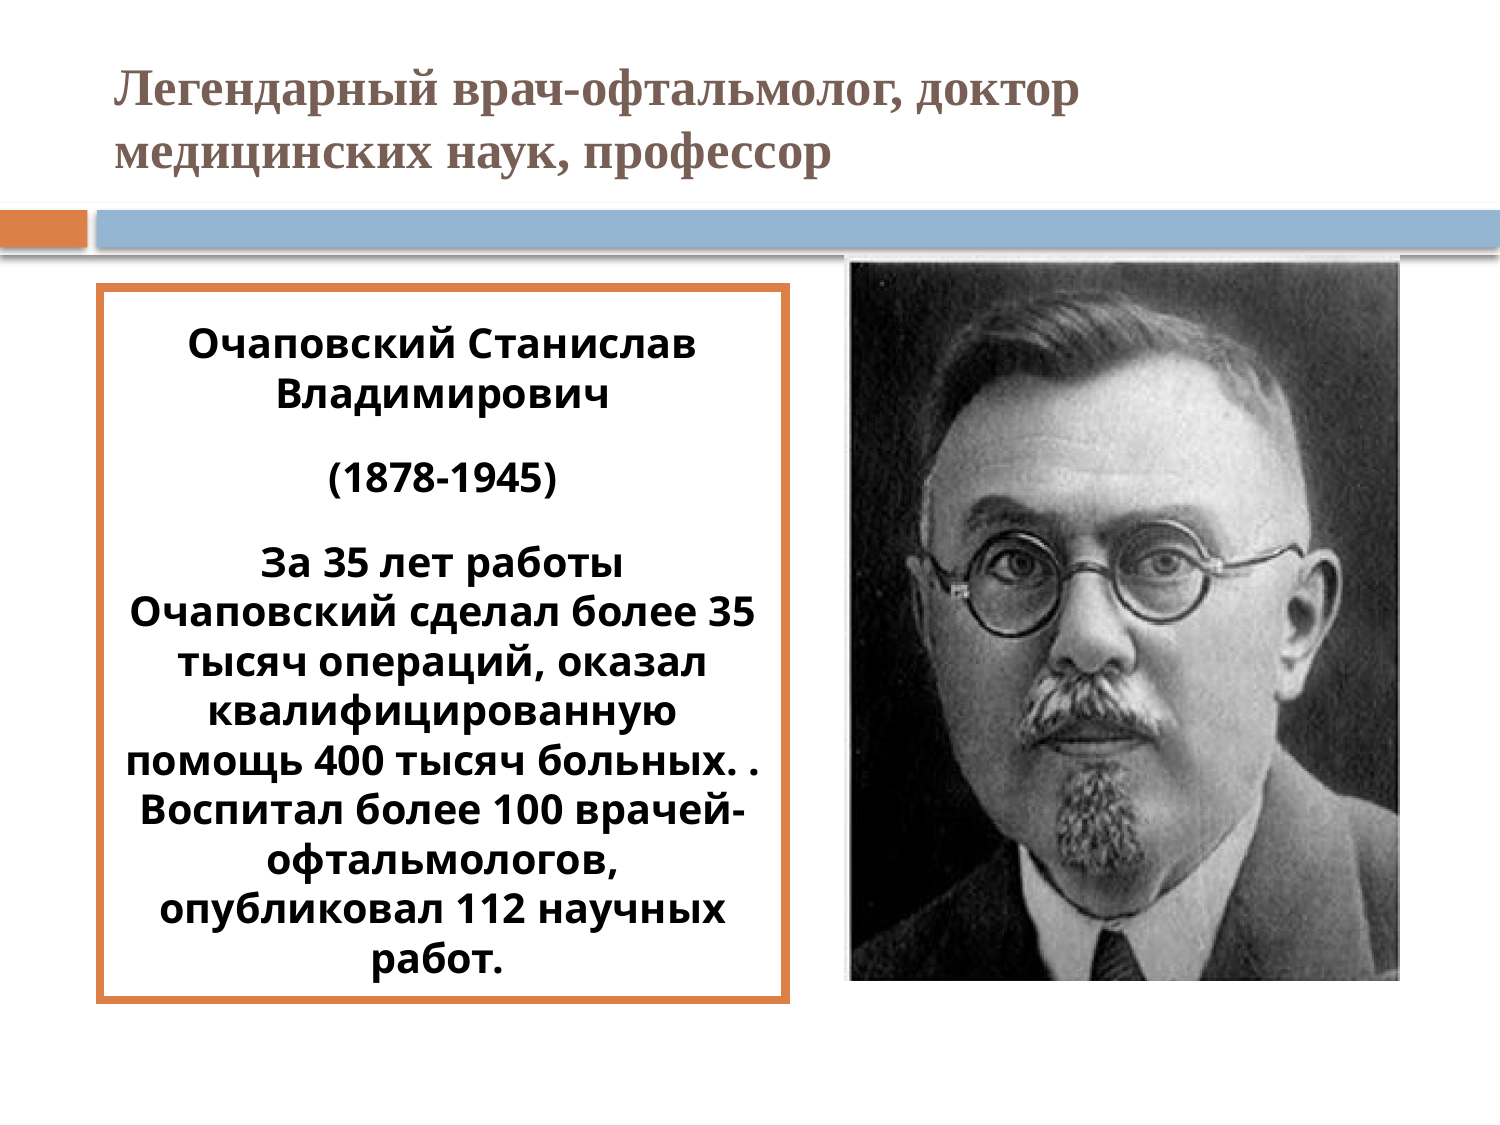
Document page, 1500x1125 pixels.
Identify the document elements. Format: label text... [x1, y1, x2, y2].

title Легендарный врач-офтальмолог, доктор медицинских наук, профессор [99, 44, 1425, 188]
list Очаповский Станислав Владимирович (1878-1945) За 35 лет работы Очаповский сделал более 35 тысяч операций, оказал квалифицированную помощь 400 тысяч больных. . Воспитал более 100 врачей-офтальмологов, опубликовал 112 научных работ. [96, 283, 790, 1004]
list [844, 255, 1401, 981]
